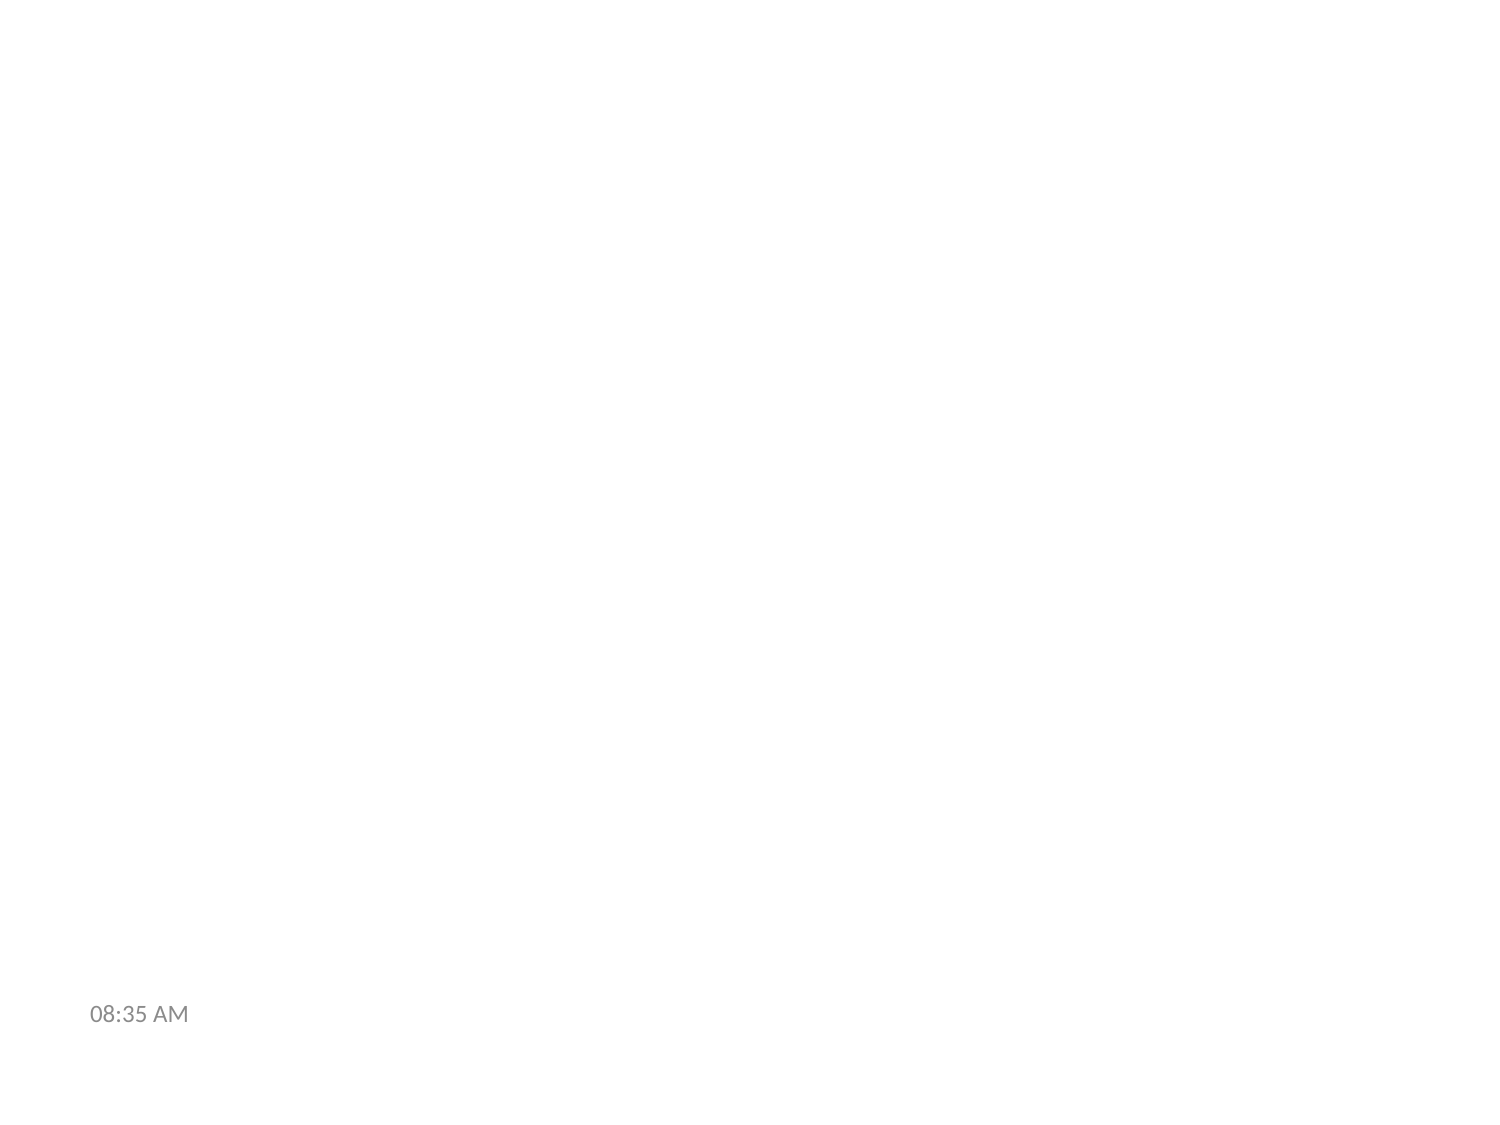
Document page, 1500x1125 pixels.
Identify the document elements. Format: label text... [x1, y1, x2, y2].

text_box 3:35 PM [75, 982, 425, 1043]
